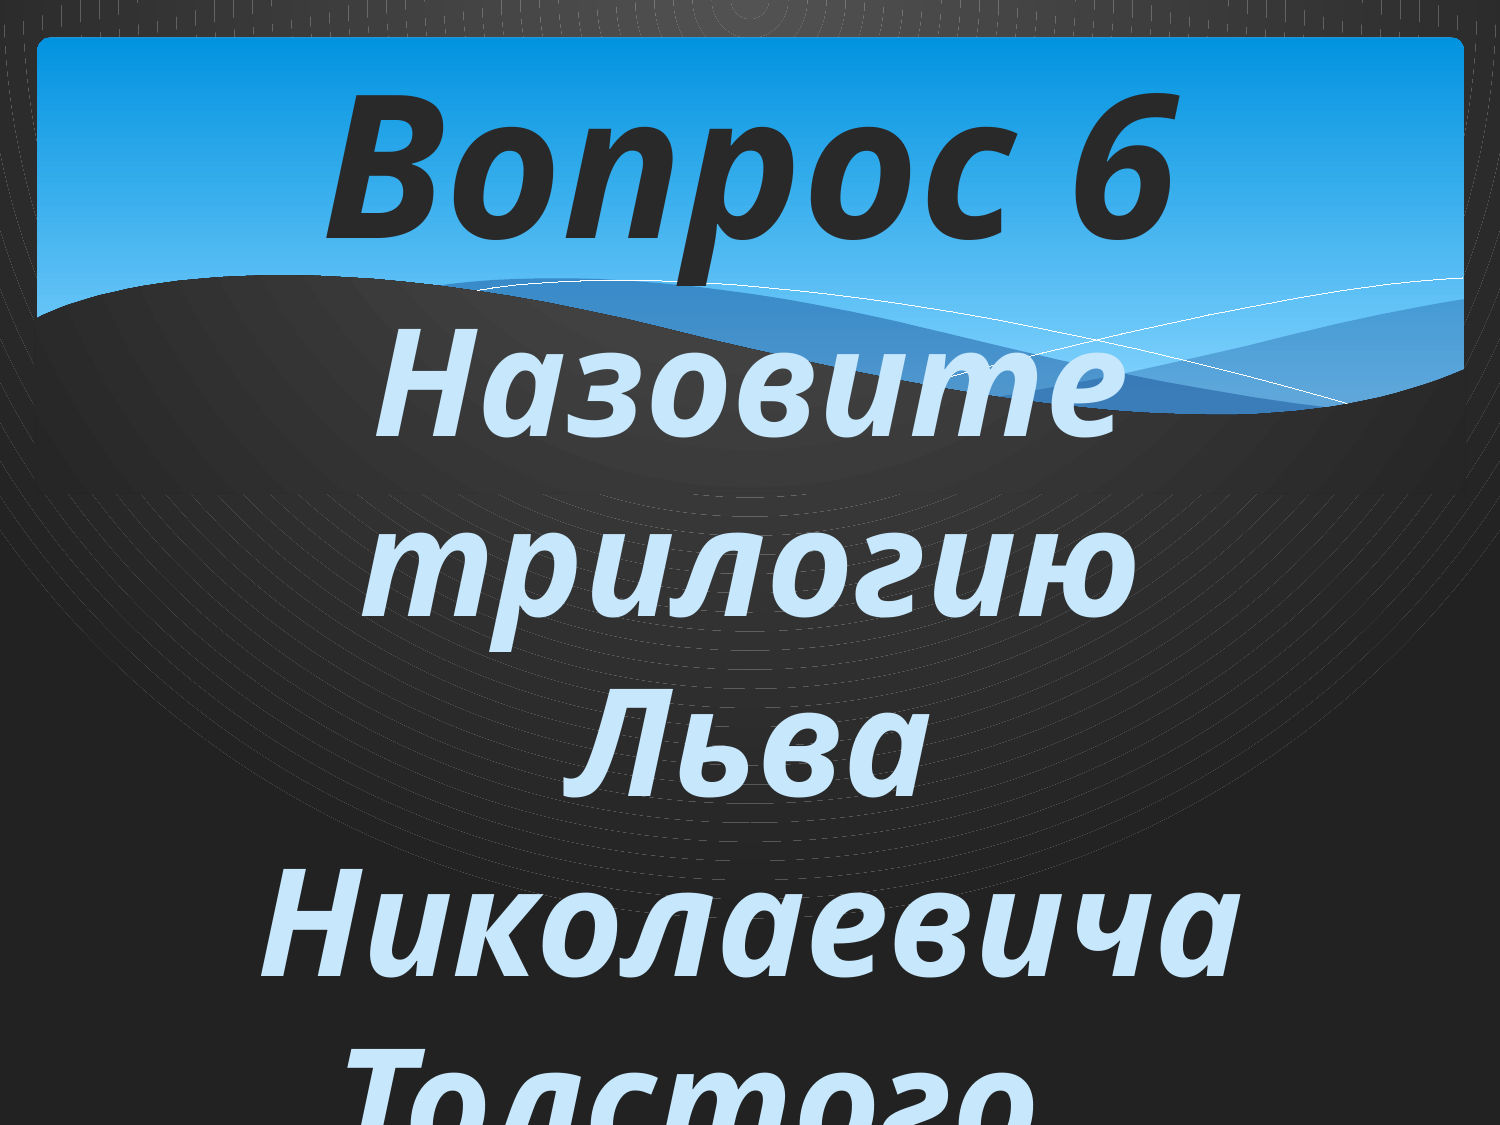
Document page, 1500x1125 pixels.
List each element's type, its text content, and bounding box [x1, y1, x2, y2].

title Вопрос 6 [75, 55, 1425, 261]
list Назовите трилогию Льва Николаевича Толстого… [143, 278, 1359, 1005]
